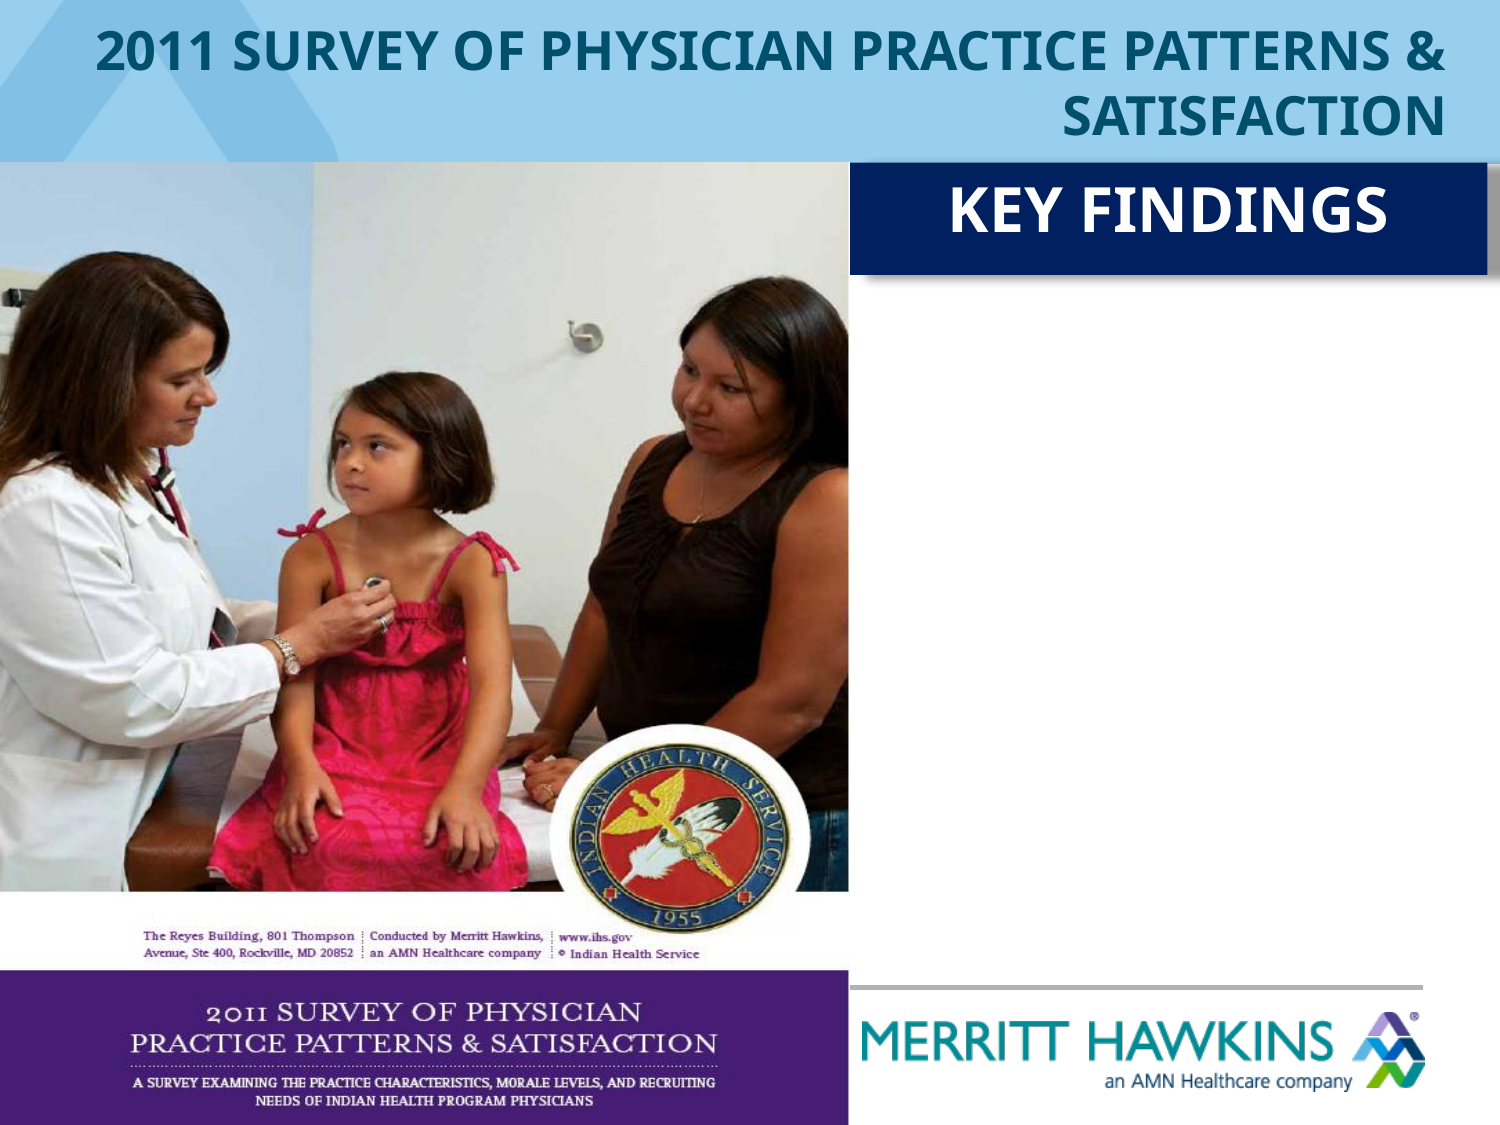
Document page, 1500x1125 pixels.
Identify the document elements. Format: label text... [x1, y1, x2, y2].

picture [862, 1012, 1425, 1092]
picture [0, 0, 1500, 1125]
title 2011 SURVEY OF PHYSICIAN PRACTICE PATTERNS & SATISFACTION [37, 24, 1463, 138]
list KEY FINDINGS [851, 162, 1488, 276]
